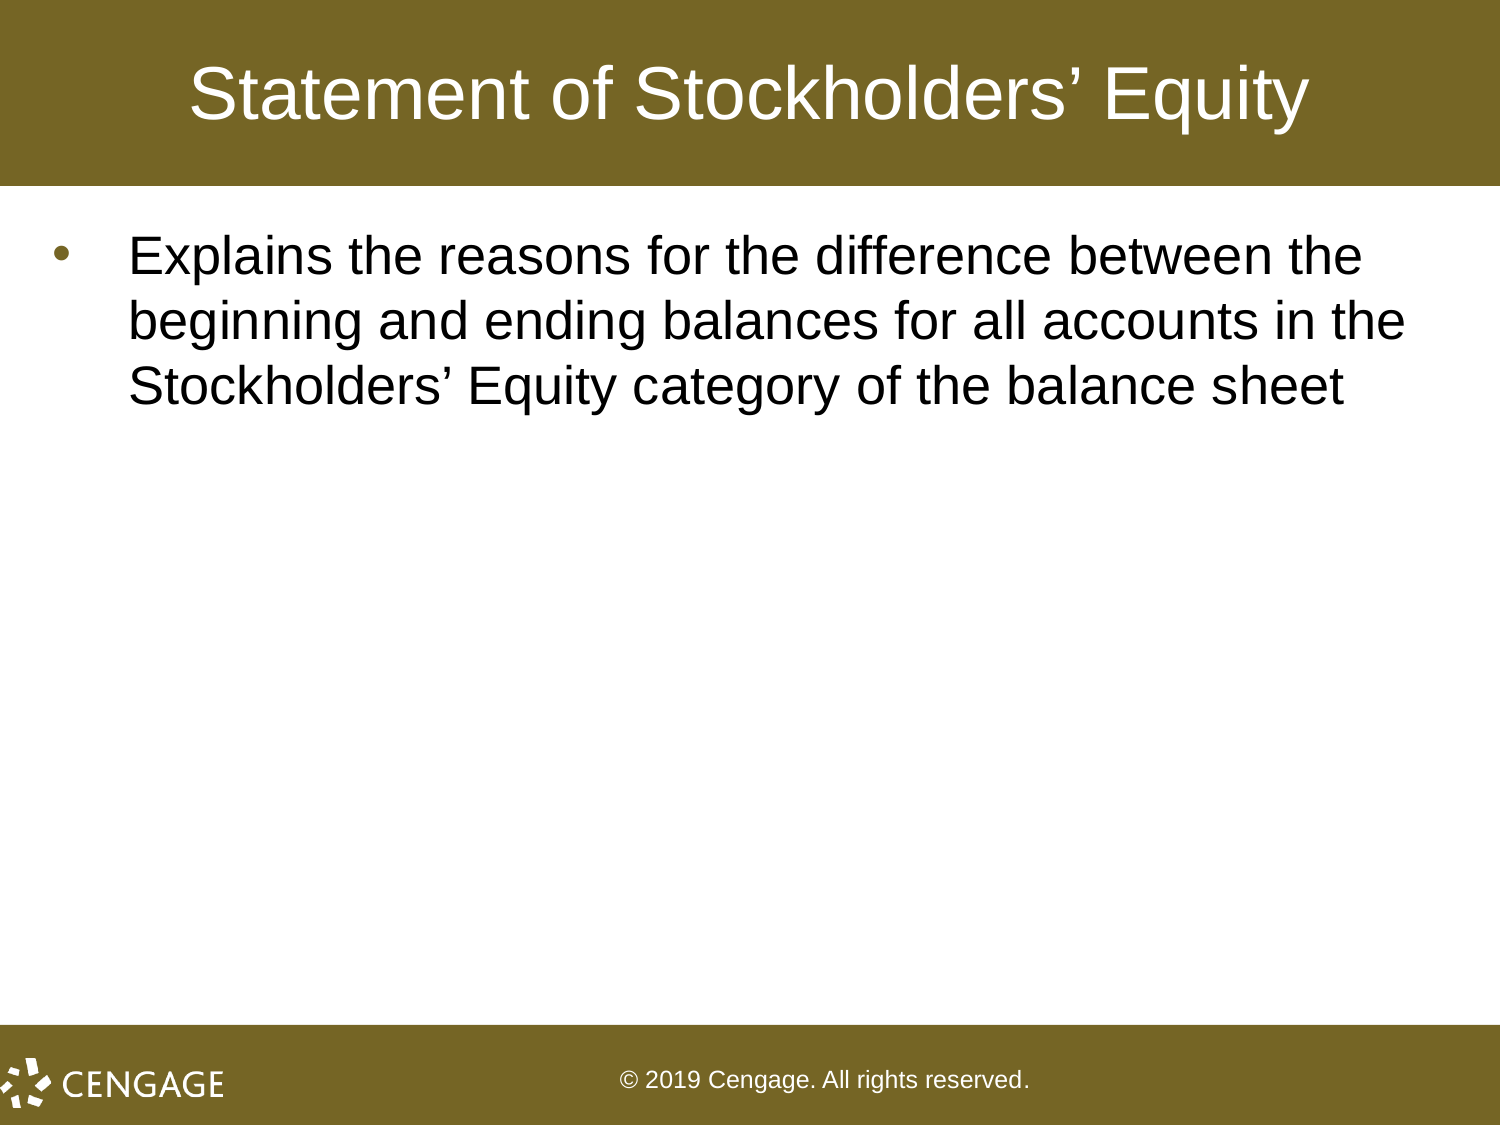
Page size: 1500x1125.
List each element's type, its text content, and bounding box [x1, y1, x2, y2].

list Explains the reasons for the difference between the beginning and ending balances for all accounts in the Stockholders’ Equity category of the balance sheet [37, 212, 1475, 982]
picture [0, 1058, 223, 1108]
title Statement of Stockholders’ Equity [7, 4, 1493, 175]
